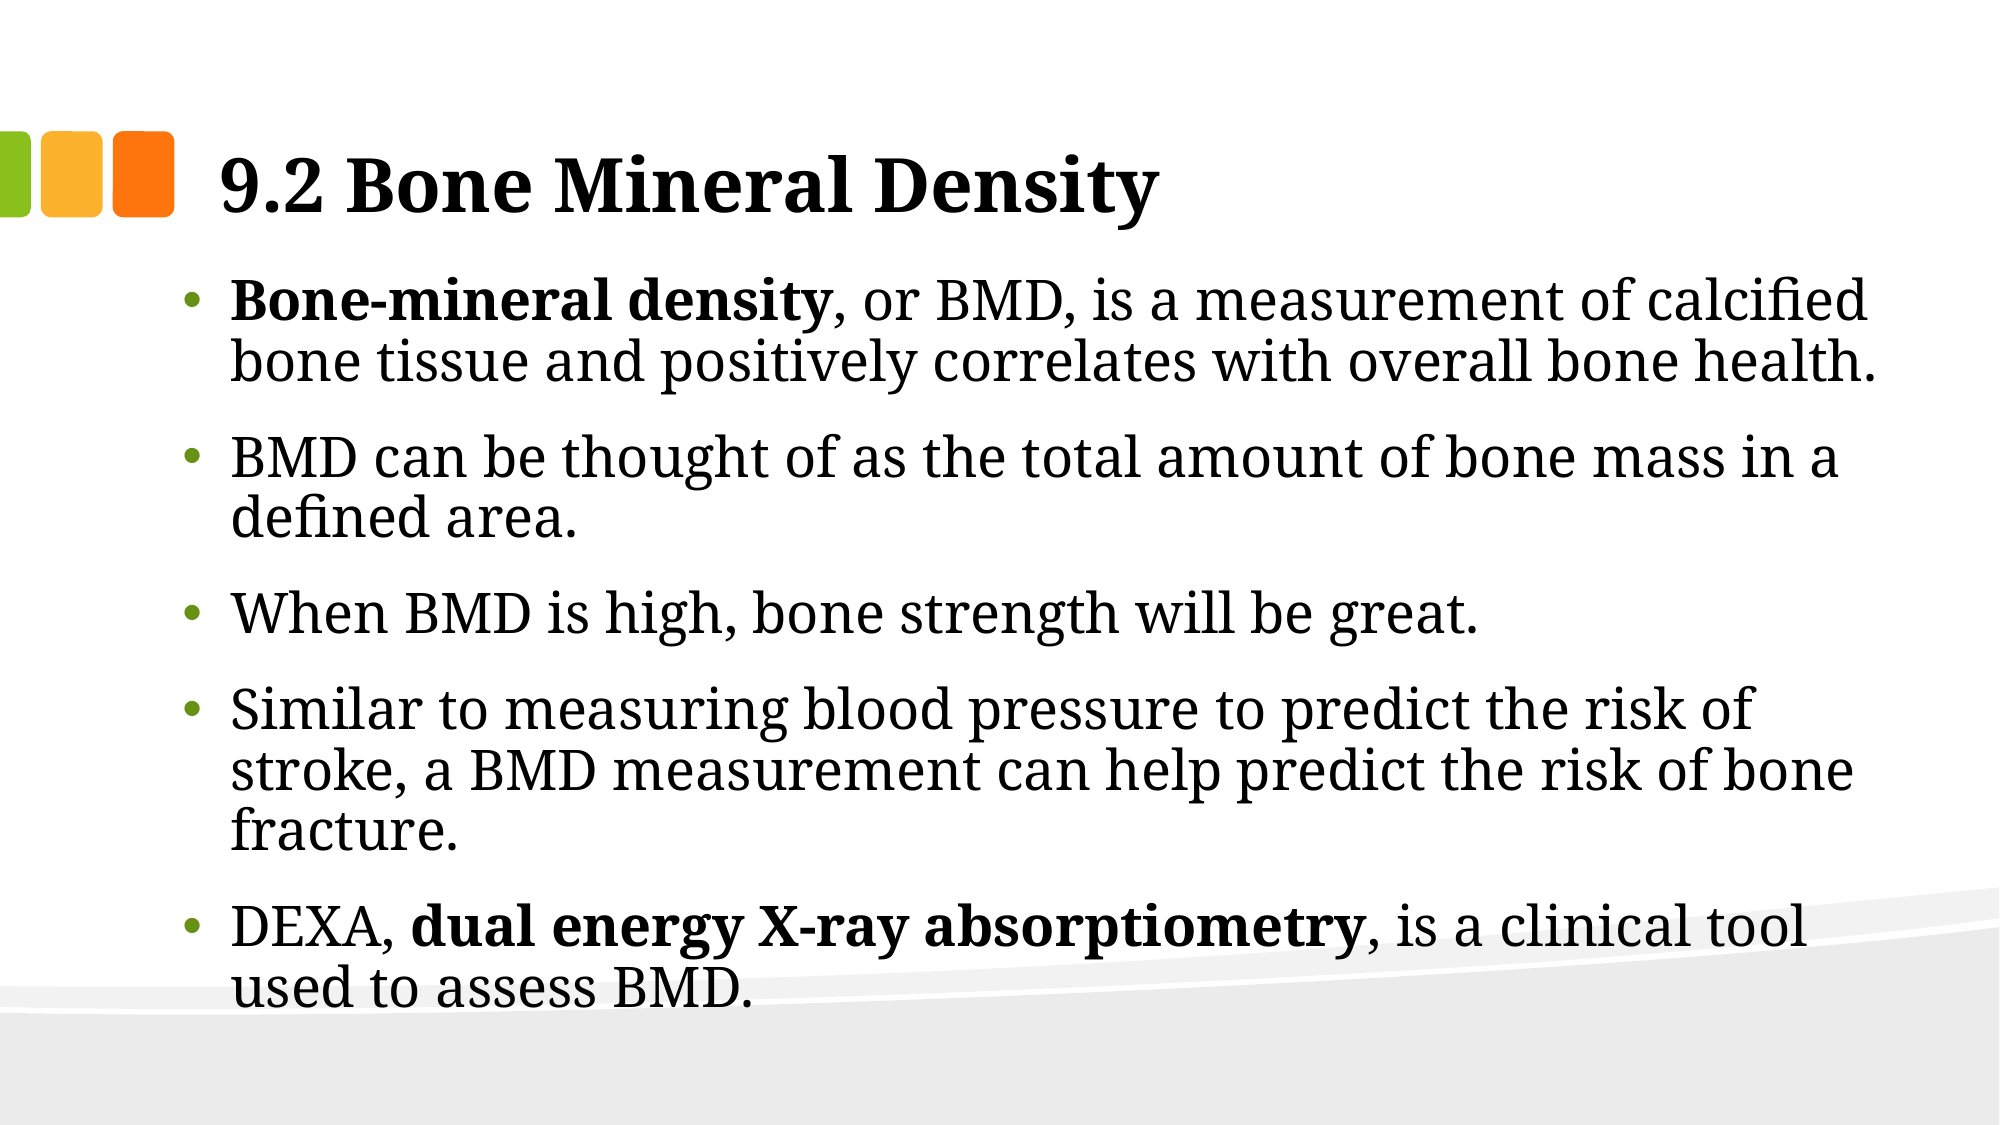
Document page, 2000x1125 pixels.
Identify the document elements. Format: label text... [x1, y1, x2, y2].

list Bone-mineral density, or BMD, is a measurement of calcified bone tissue and positively correlates with overall bone health. BMD can be thought of as the total amount of bone mass in a defined area. When BMD is high, bone strength will be great. Similar to measuring blood pressure to predict the risk of stroke, a BMD measurement can help predict the risk of bone fracture. DEXA, dual energy X-ray absorptiometry, is a clinical tool used to assess BMD. [162, 262, 1900, 1050]
title 9.2 Bone Mineral Density [199, 24, 1800, 238]
